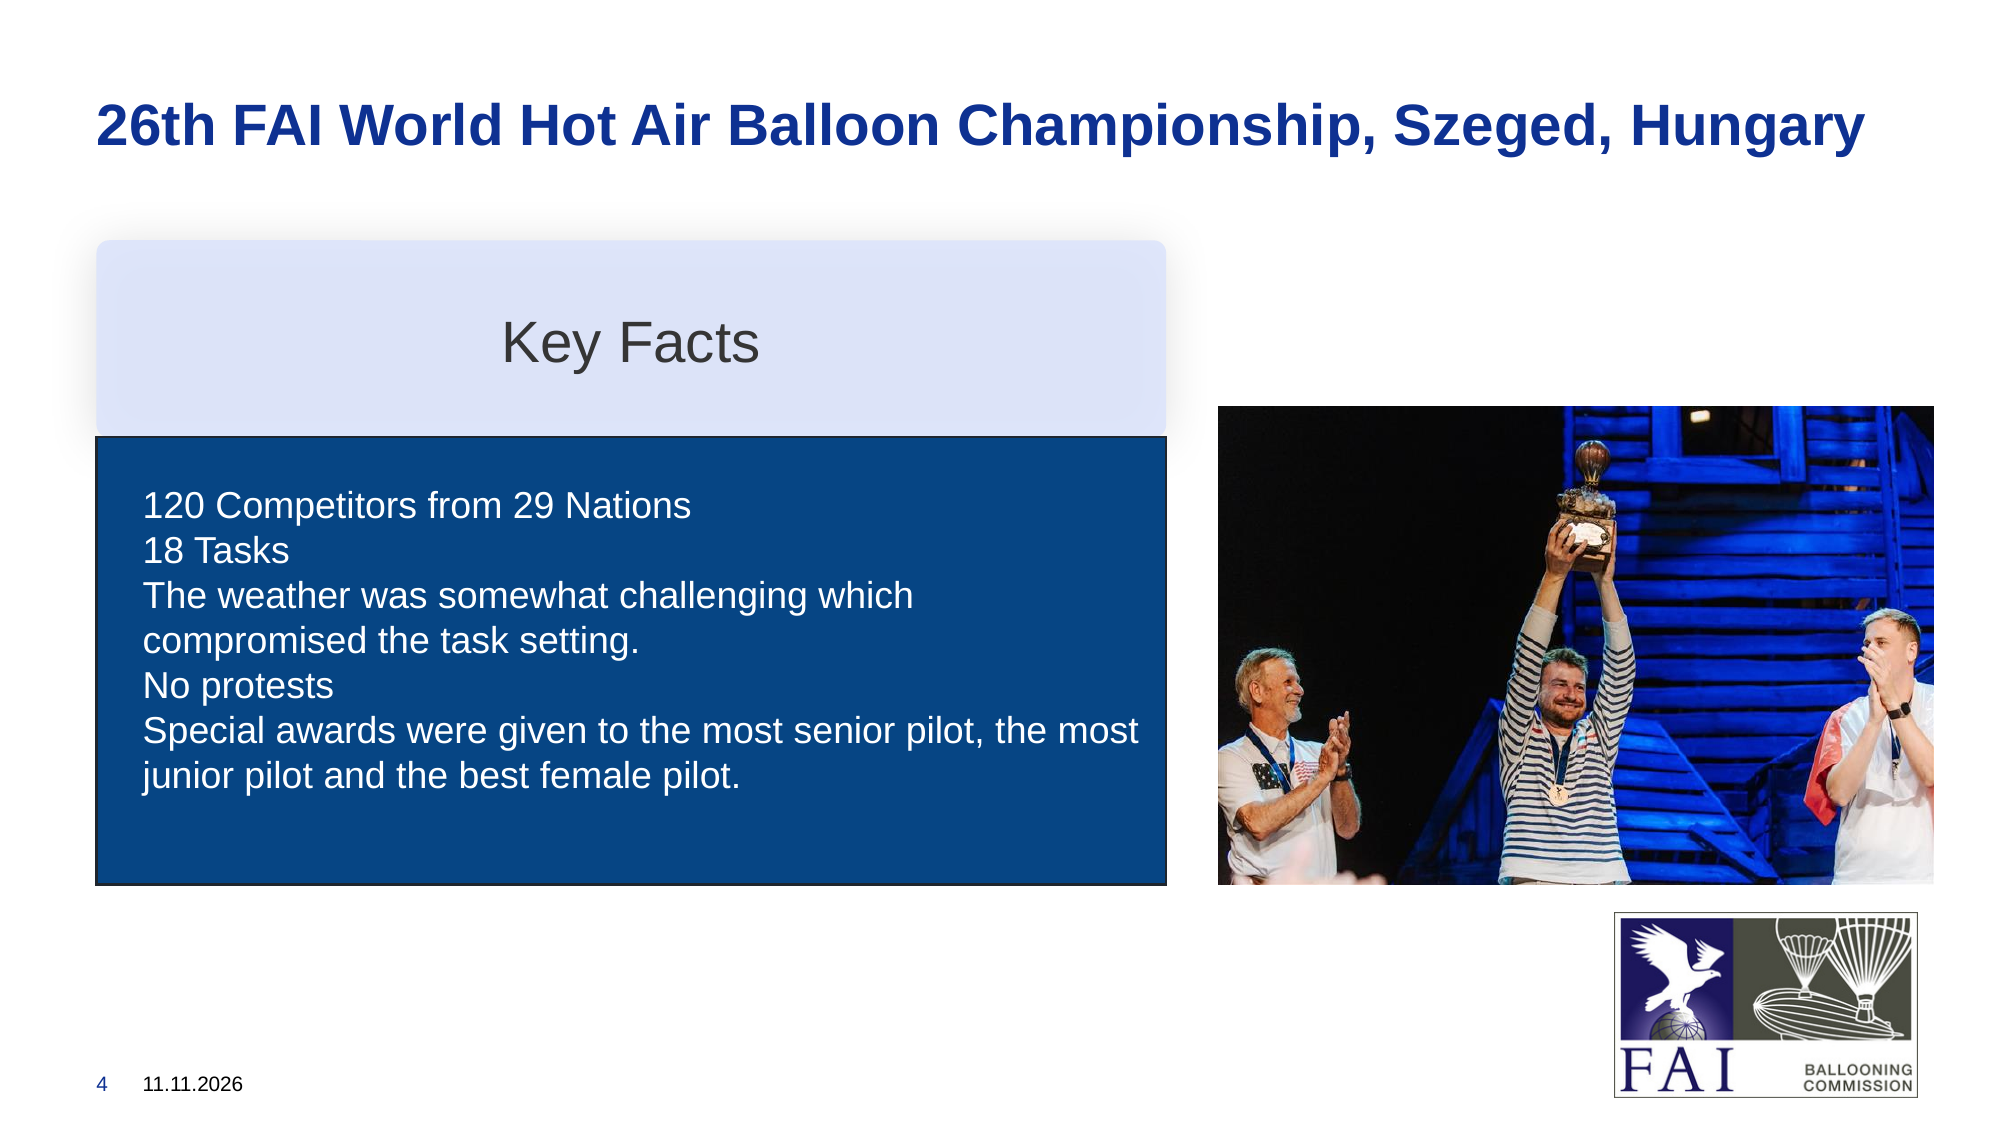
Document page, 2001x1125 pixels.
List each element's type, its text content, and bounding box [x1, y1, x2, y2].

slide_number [143, 1070, 256, 1125]
title 26th FAI World Hot Air Balloon Championship, Szeged, Hungary [96, 72, 1901, 159]
slide_number 4 [96, 1070, 143, 1125]
text_box 120 Competitors from 29 Nations 18 Tasks The weather was somewhat challenging which compromised the task setting. No protests Special awards were given to the most senior pilot, the most junior pilot and the best female pilot. [95, 436, 1167, 886]
picture [1614, 912, 1918, 1098]
text_box Key Facts [96, 240, 1167, 436]
picture [1217, 406, 1934, 885]
